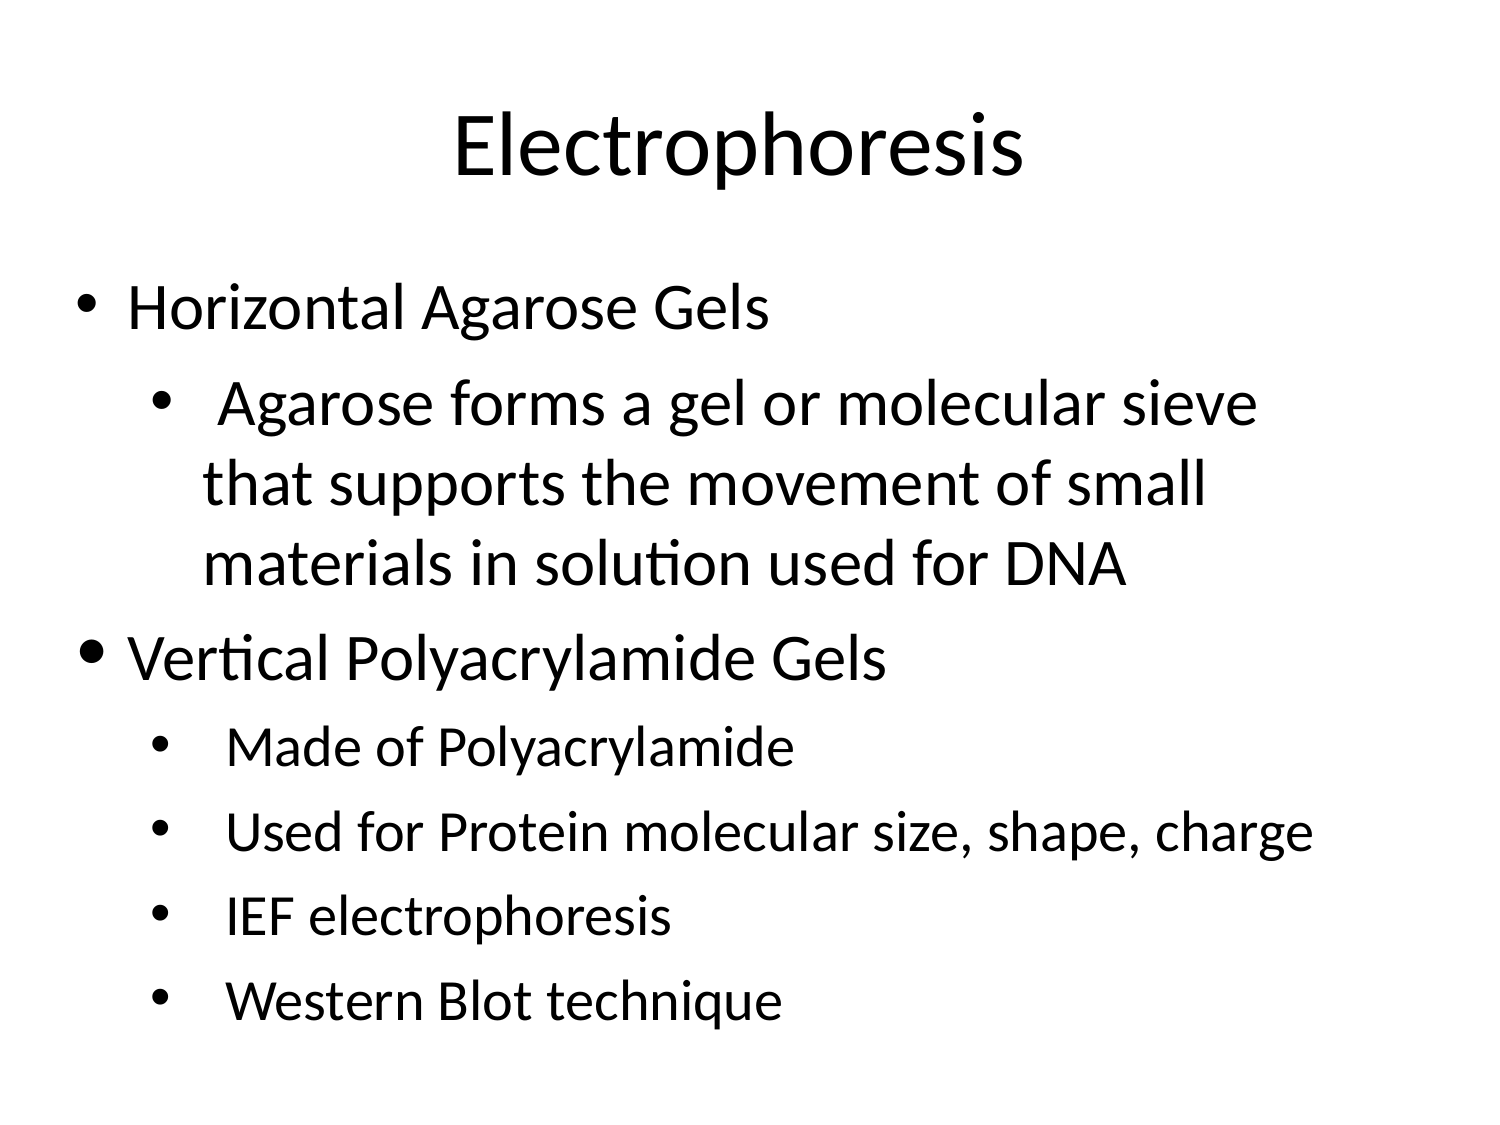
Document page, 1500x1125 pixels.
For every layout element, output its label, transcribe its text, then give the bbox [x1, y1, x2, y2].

text_box Horizontal Agarose Gels Agarose forms a gel or molecular sieve that supports the movement of small materials in solution used for DNA Vertical Polyacrylamide Gels Made of Polyacrylamide Used for Protein molecular size, shape, charge IEF electrophoresis Western Blot technique [75, 262, 1425, 1088]
text_box Electrophoresis [75, 45, 1425, 232]
